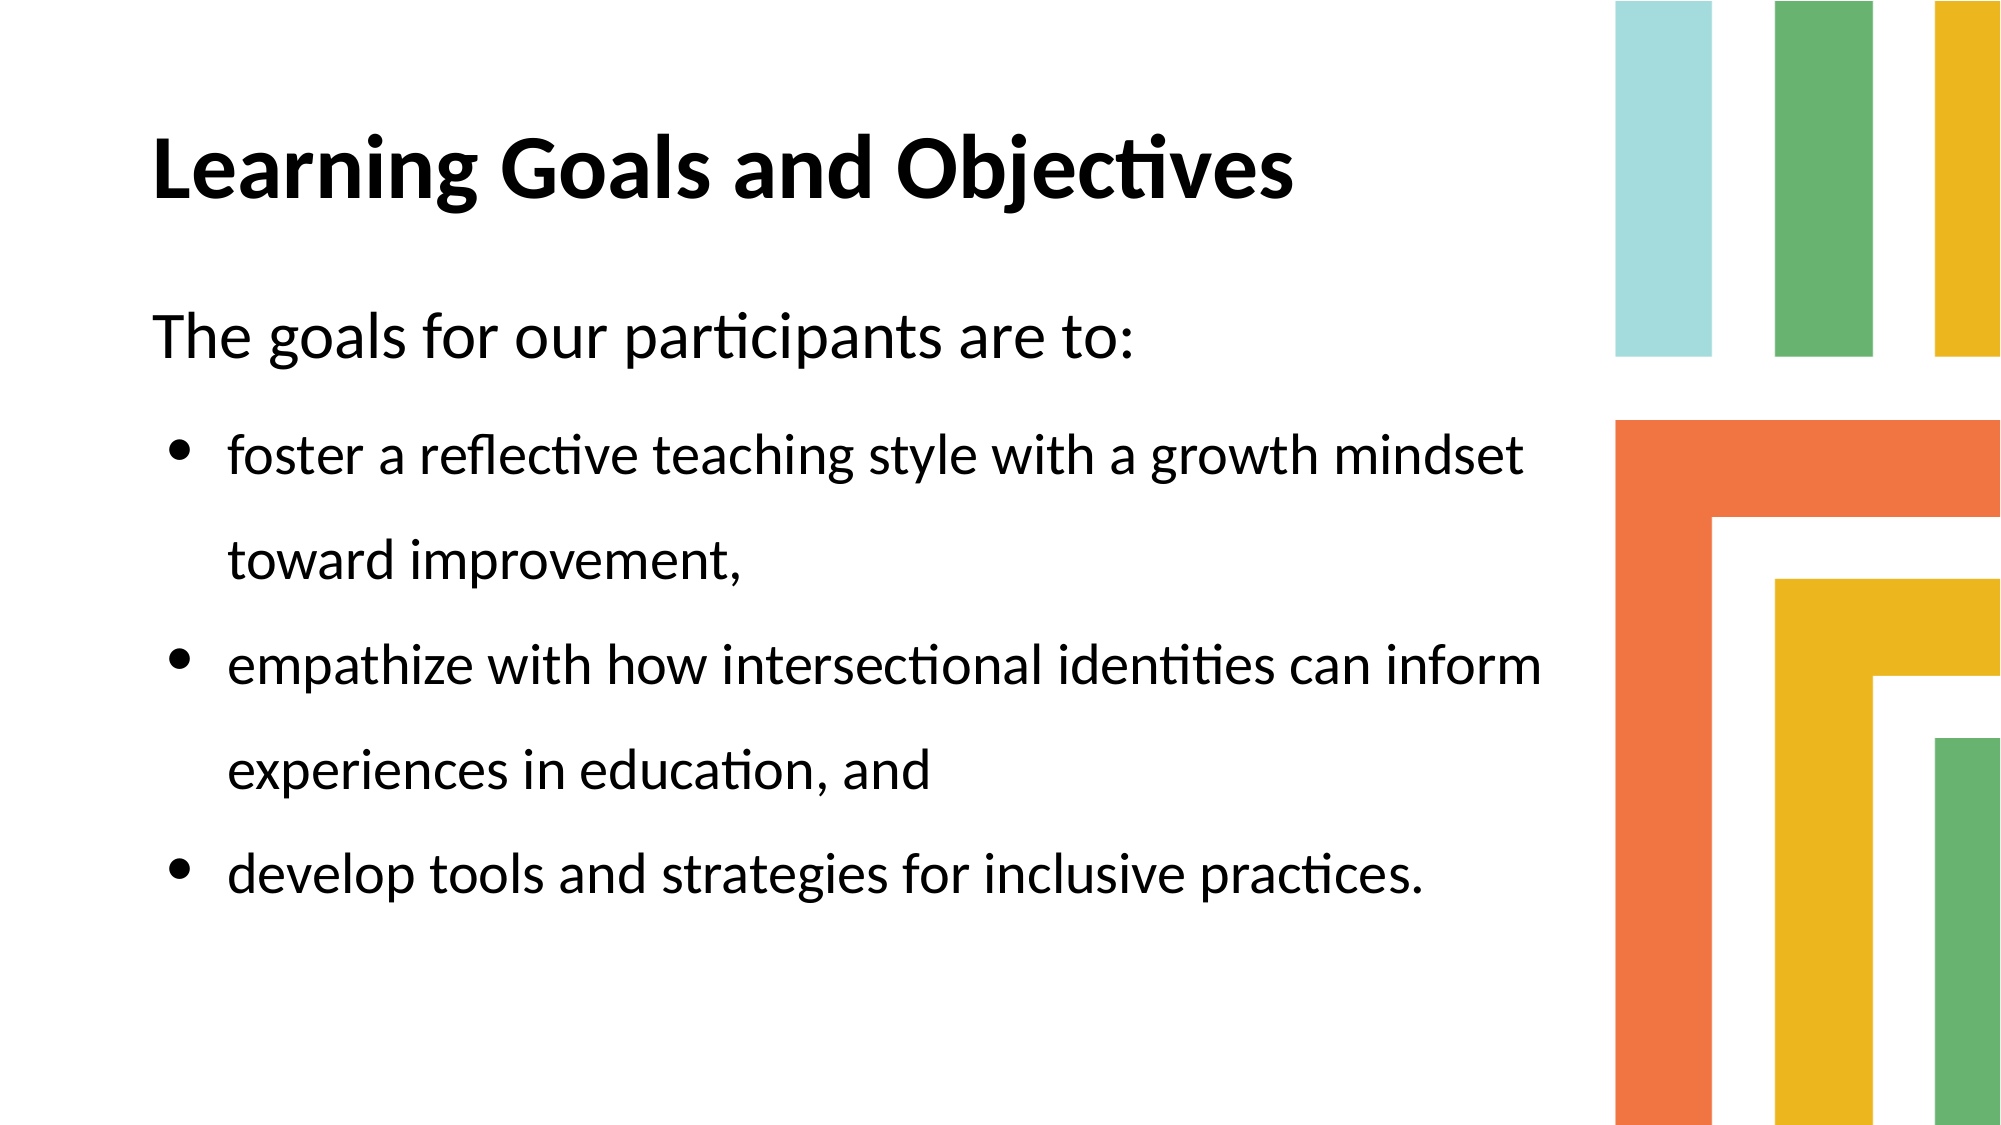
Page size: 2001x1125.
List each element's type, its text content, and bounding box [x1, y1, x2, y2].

picture [1612, 0, 2001, 1125]
title Learning Goals and Objectives [137, 59, 1607, 243]
list The goals for our participants are to: foster a reflective teaching style with a growth mindset toward improvement, empathize with how intersectional identities can inform experiences in education, and develop tools and strategies for inclusive practices. [137, 243, 1607, 1095]
